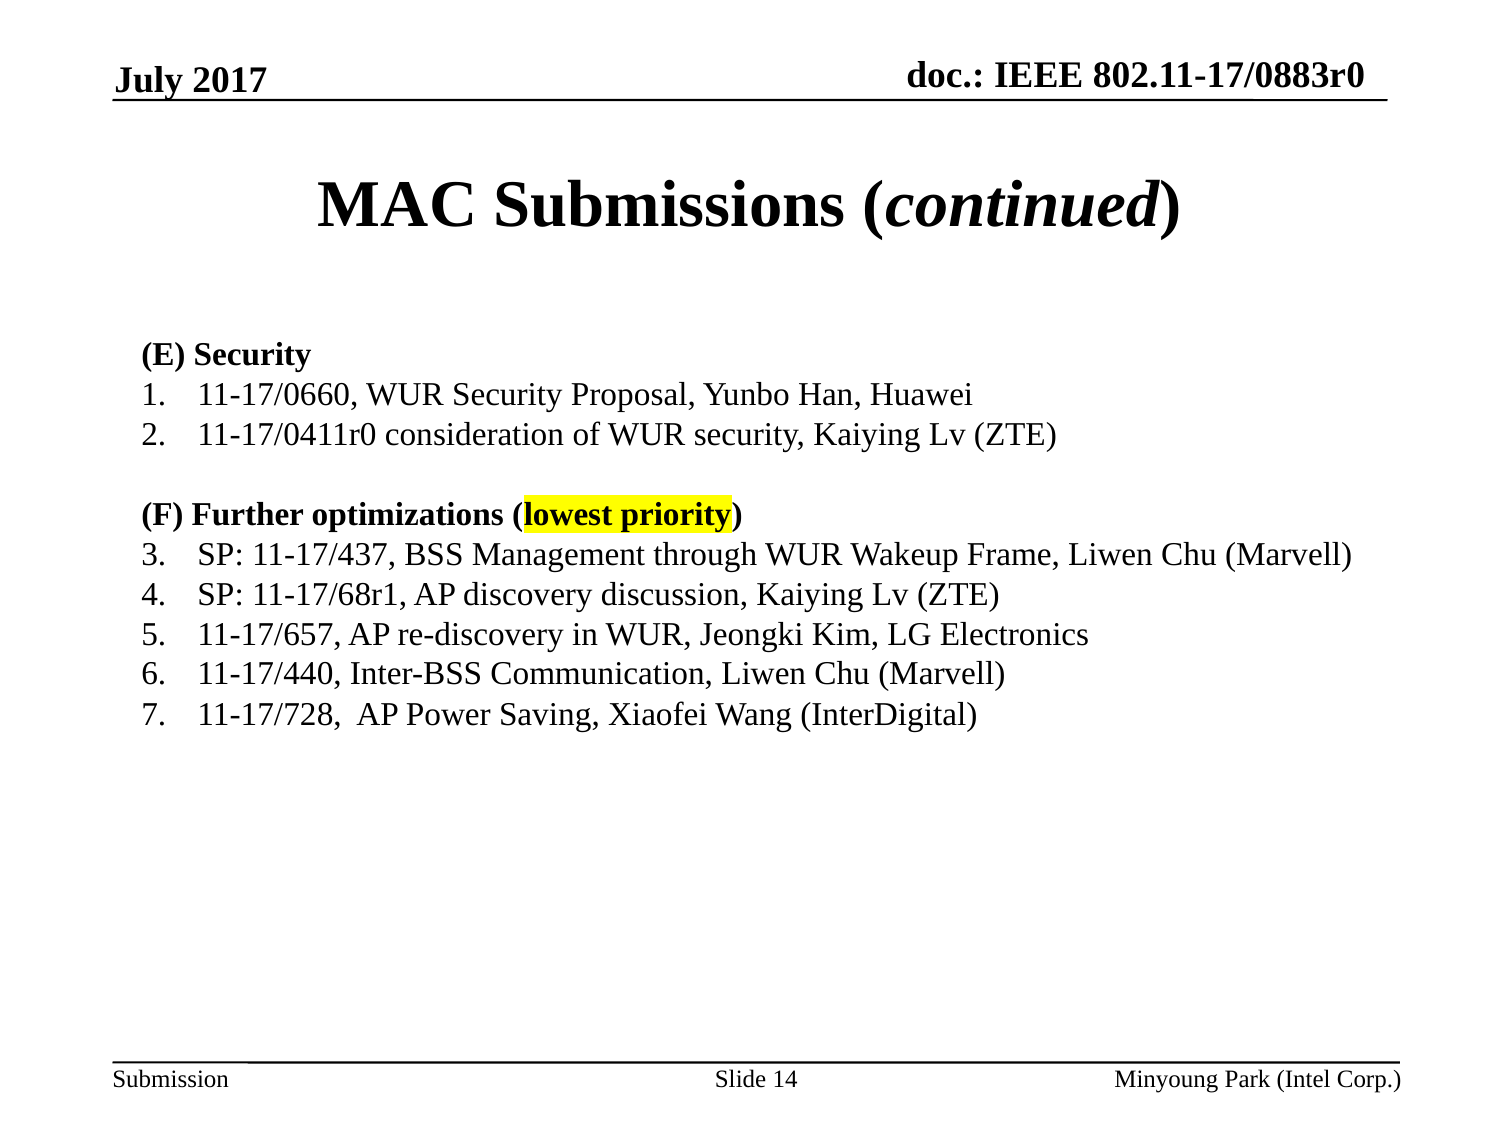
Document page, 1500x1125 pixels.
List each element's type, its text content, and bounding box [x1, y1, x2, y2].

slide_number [114, 54, 374, 101]
slide_number Slide 14 [712, 1061, 800, 1093]
title MAC Submissions (continued) [112, 112, 1388, 288]
text_box (E) Security 11-17/0660, WUR Security Proposal, Yunbo Han, Huawei 11-17/0411r0 consideration of WUR security, Kaiying Lv (ZTE) (F) Further optimizations (lowest priority) SP: 11-17/437, BSS Management through WUR Wakeup Frame, Liwen Chu (Marvell) SP: 11-17/68r1, AP discovery discussion, Kaiying Lv (ZTE) 11-17/657, AP re-discovery in WUR, Jeongki Kim, LG Electronics 11-17/440, Inter-BSS Communication, Liwen Chu (Marvell) 11-17/728, AP Power Saving, Xiaofei Wang (InterDigital) [126, 324, 1402, 739]
footer Minyoung Park (Intel Corp.) [949, 1061, 1402, 1093]
